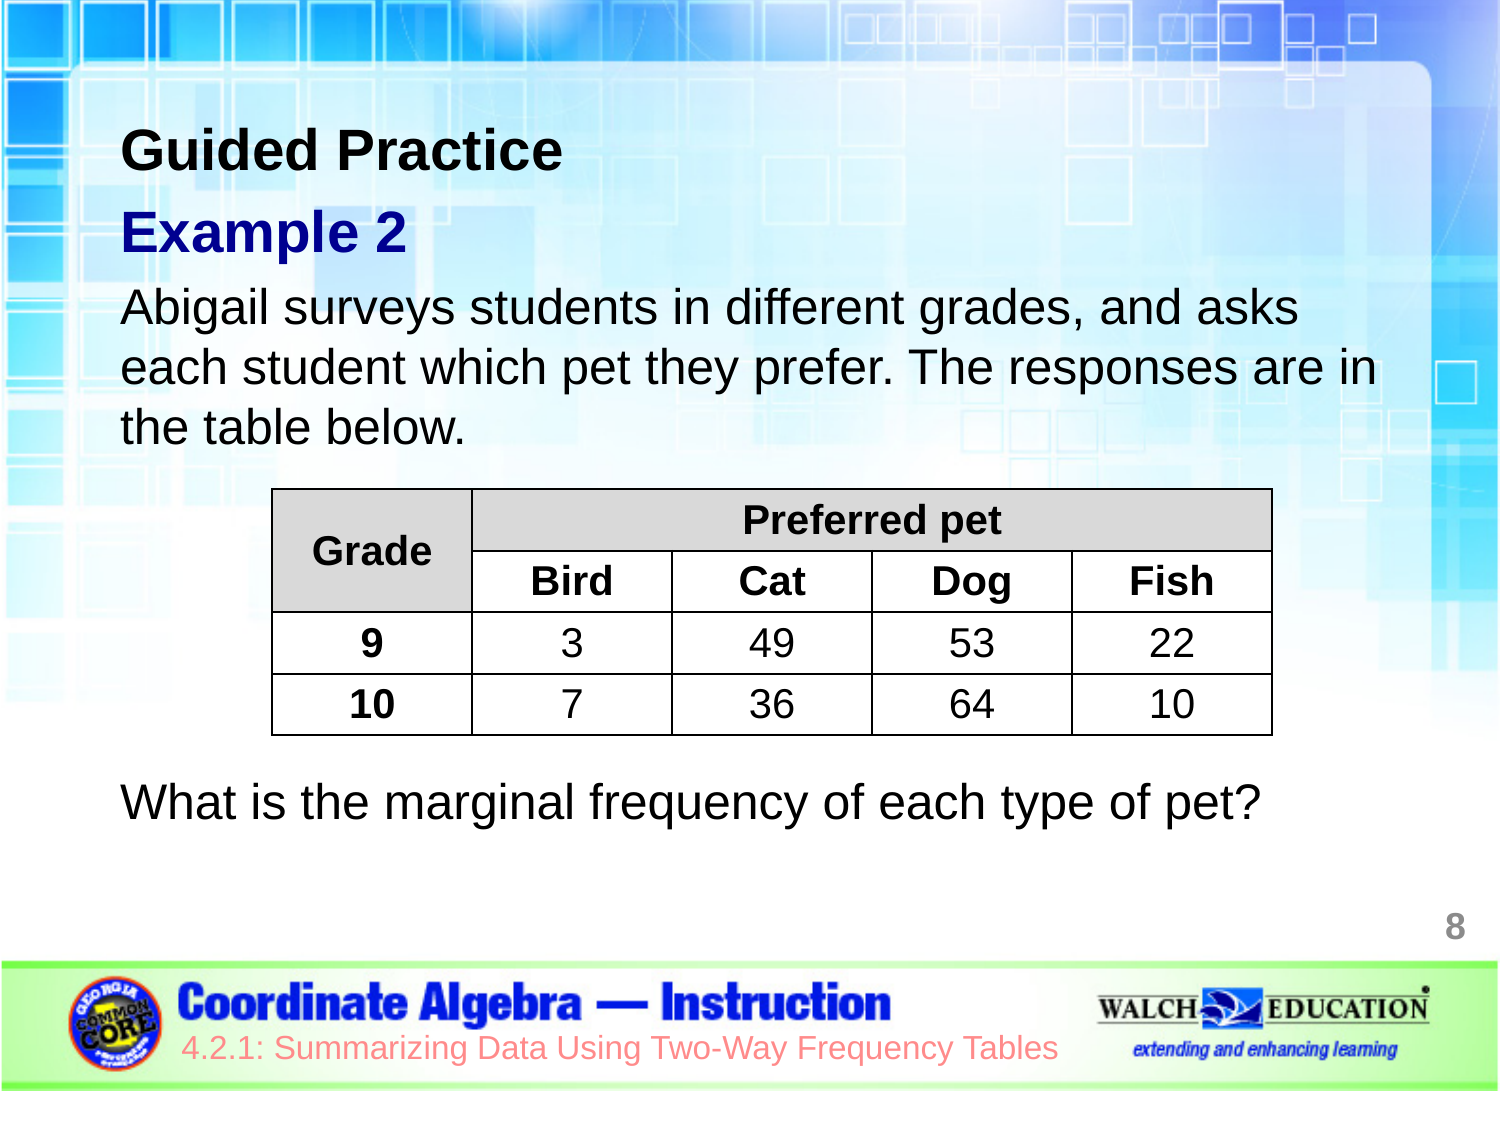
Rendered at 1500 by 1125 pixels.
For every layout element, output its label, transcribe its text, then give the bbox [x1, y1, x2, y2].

table_cell 22 [1073, 613, 1271, 673]
table_cell 53 [873, 613, 1071, 673]
table_cell 64 [873, 675, 1071, 734]
table_cell Cat [673, 552, 871, 611]
table_header Preferred pet [473, 490, 1271, 550]
footer 4.2.1: Summarizing Data Using Two-Way Frequency Tables [166, 1024, 1080, 1069]
table_cell 10 [1073, 675, 1271, 734]
table_cell Fish [1073, 552, 1271, 611]
table_cell 10 [273, 675, 471, 734]
table_cell Dog [873, 552, 1071, 611]
subtitle Guided Practice Example 2 Abigail surveys students in different grades, and asks each student which pet they prefer. The responses are in the table below. What is the marginal frequency of each type of pet? [105, 105, 1394, 925]
table_cell 49 [673, 613, 871, 673]
table_cell 9 [273, 613, 471, 673]
table_cell 7 [473, 675, 671, 734]
table_cell Bird [473, 552, 671, 611]
slide_number 8 [1361, 901, 1481, 949]
table_header Grade [273, 490, 471, 611]
table_cell 3 [473, 613, 671, 673]
table_cell 36 [673, 675, 871, 734]
picture [1, 0, 1500, 1091]
